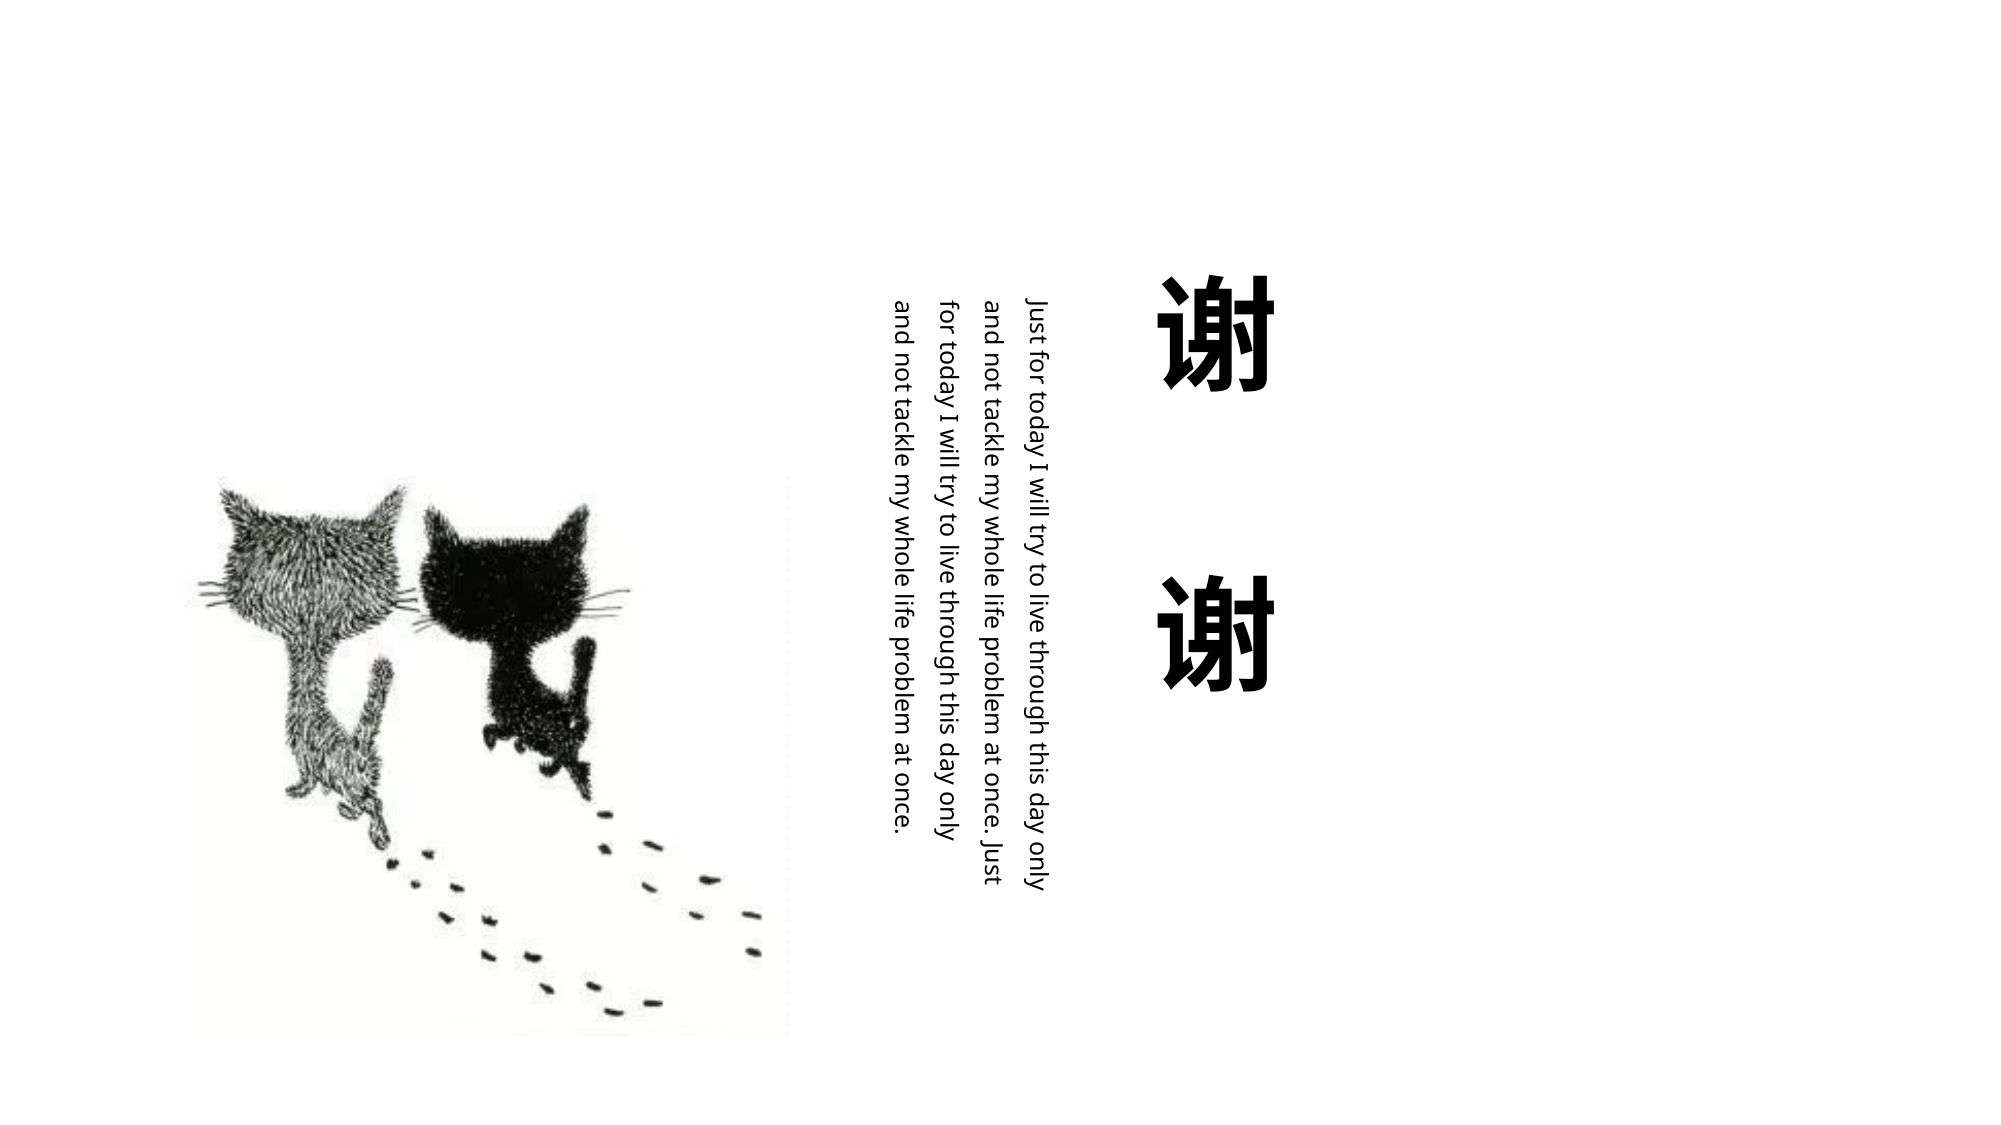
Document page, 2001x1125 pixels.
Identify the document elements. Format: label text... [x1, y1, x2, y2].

text_box Just for today I will try to live through this day only and not tackle my whole life problem at once. Just for today I will try to live through this day only and not tackle my whole life problem at once. [865, 286, 1078, 907]
picture [176, 471, 789, 1036]
text_box 谢 谢 [1133, 249, 1294, 714]
